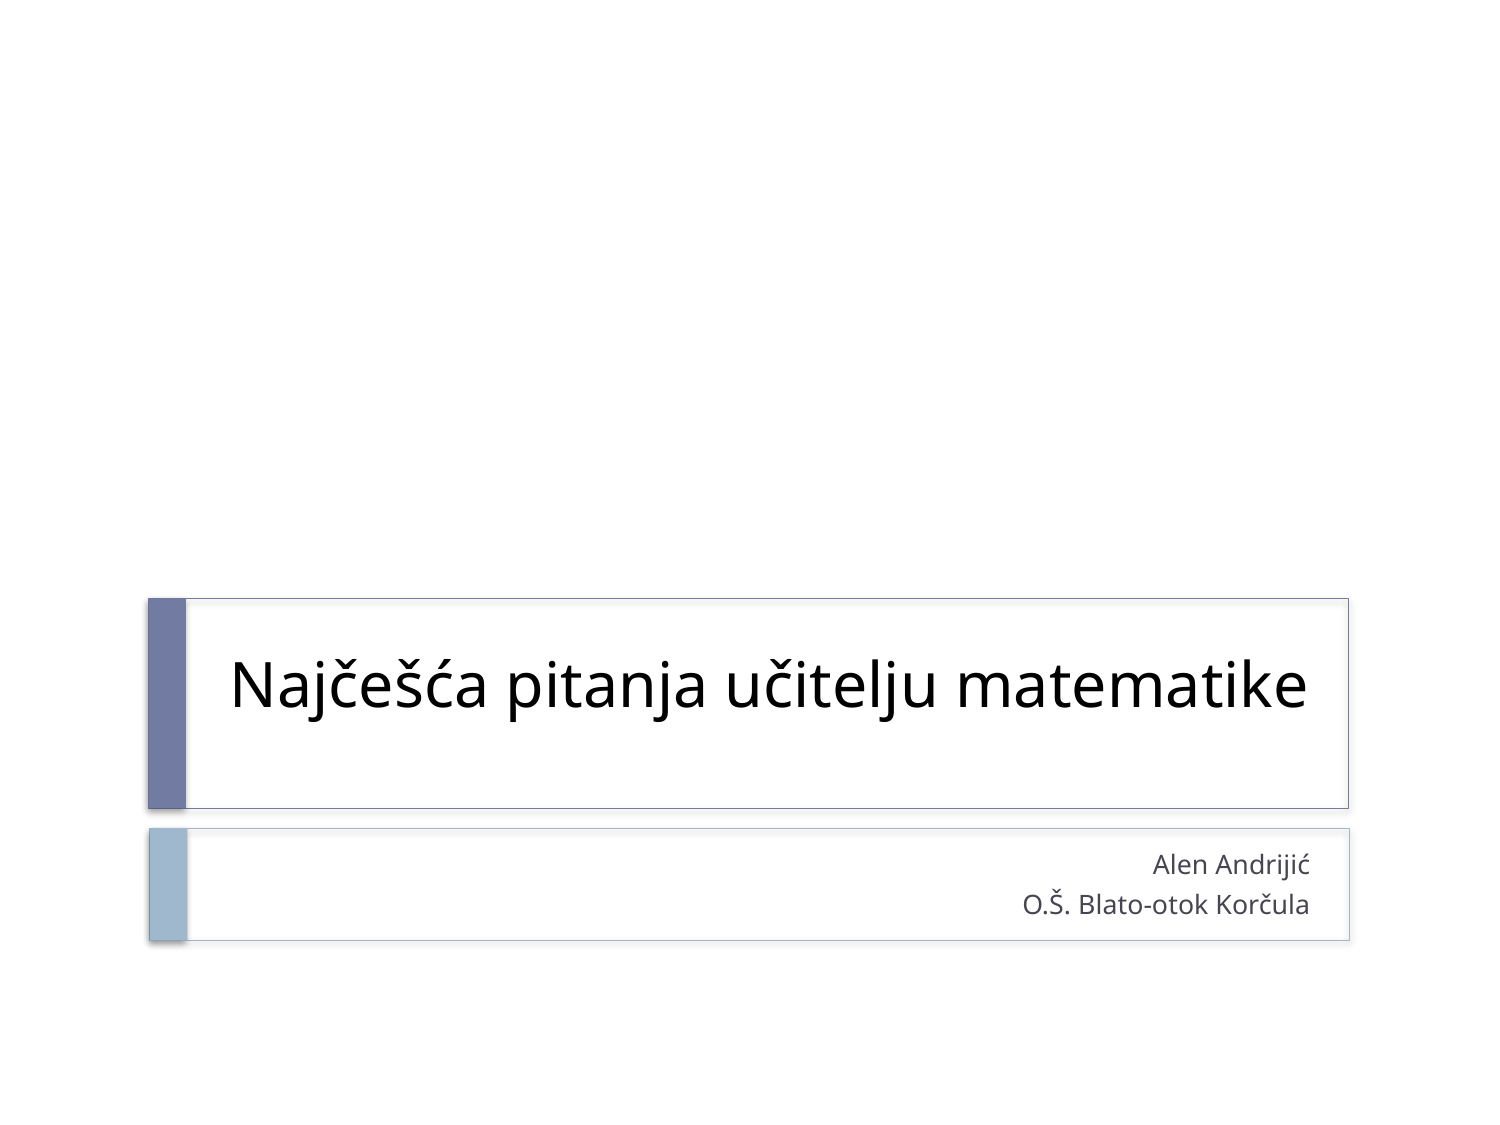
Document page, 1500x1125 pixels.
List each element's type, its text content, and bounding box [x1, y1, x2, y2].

title Najčešća pitanja učitelju matematike [200, 637, 1325, 800]
subtitle Alen Andrijić O.Š. Blato-otok Korčula [200, 840, 1325, 929]
